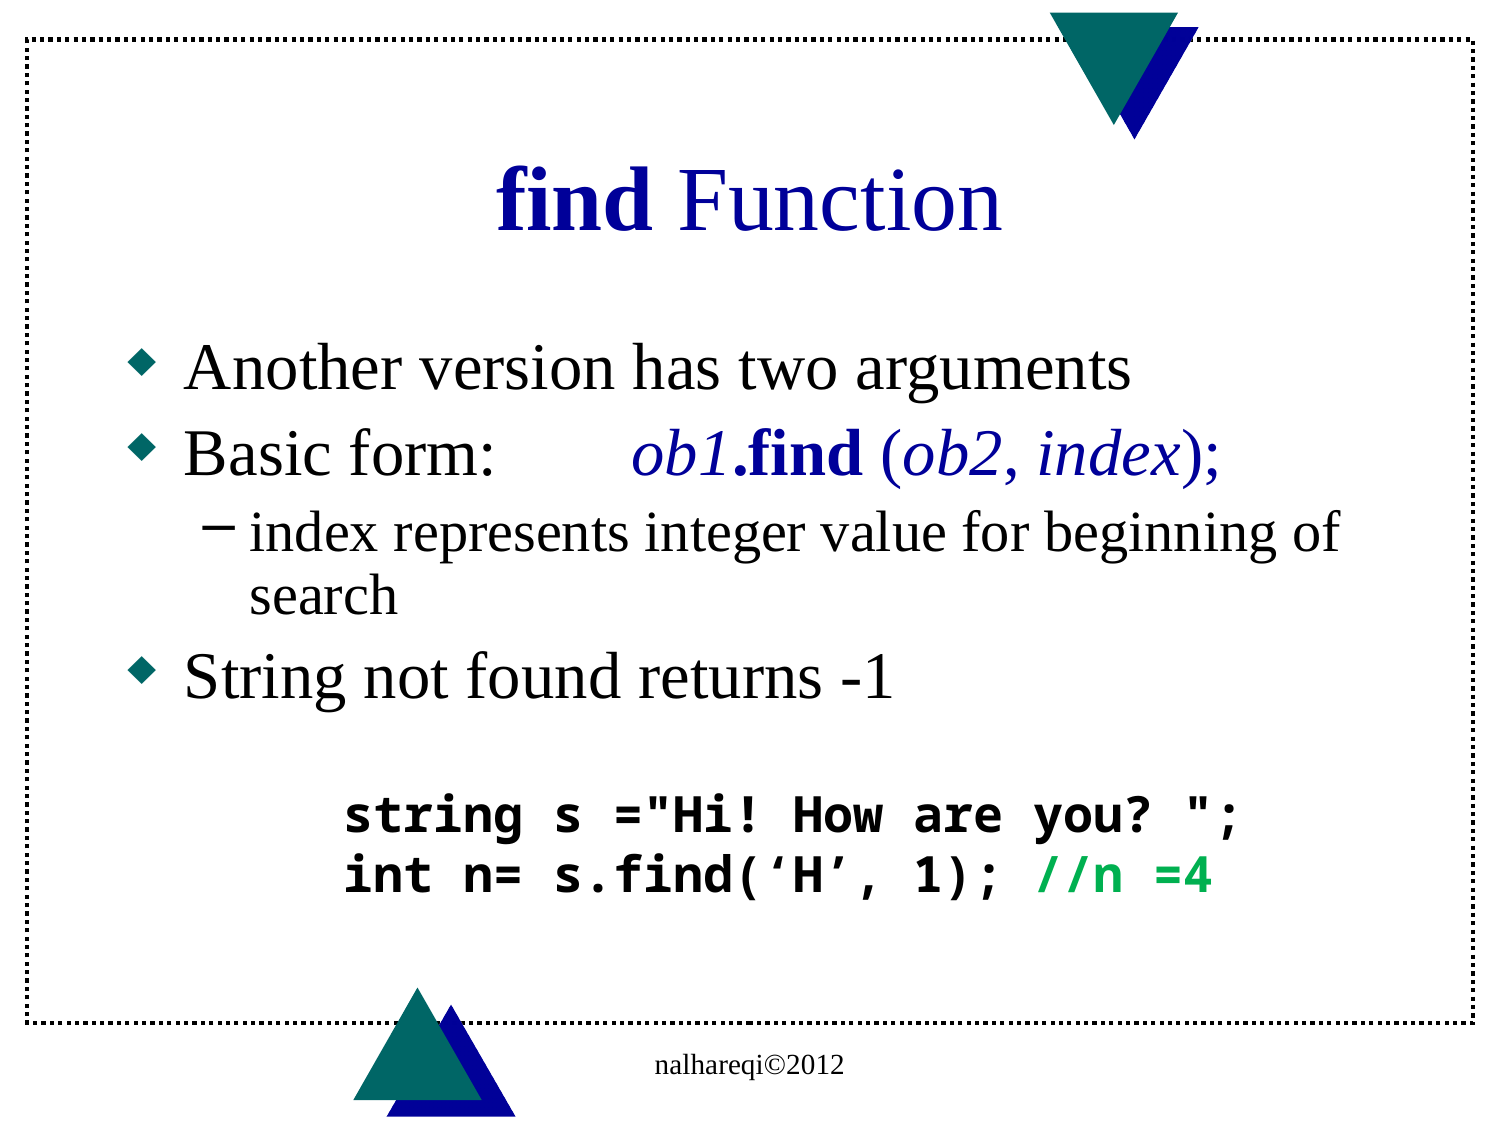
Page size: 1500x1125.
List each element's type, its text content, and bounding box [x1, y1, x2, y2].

footer nalhareqi©2012 [512, 1024, 988, 1101]
title find Function [112, 99, 1388, 288]
text_box string s ="Hi! How are you? "; int n= s.find(‘H’, 1); //n =4 [328, 774, 1259, 910]
list Another version has two arguments Basic form: ob1.find (ob2, index); index represents integer value for beginning of search String not found returns -1 [112, 324, 1388, 1001]
